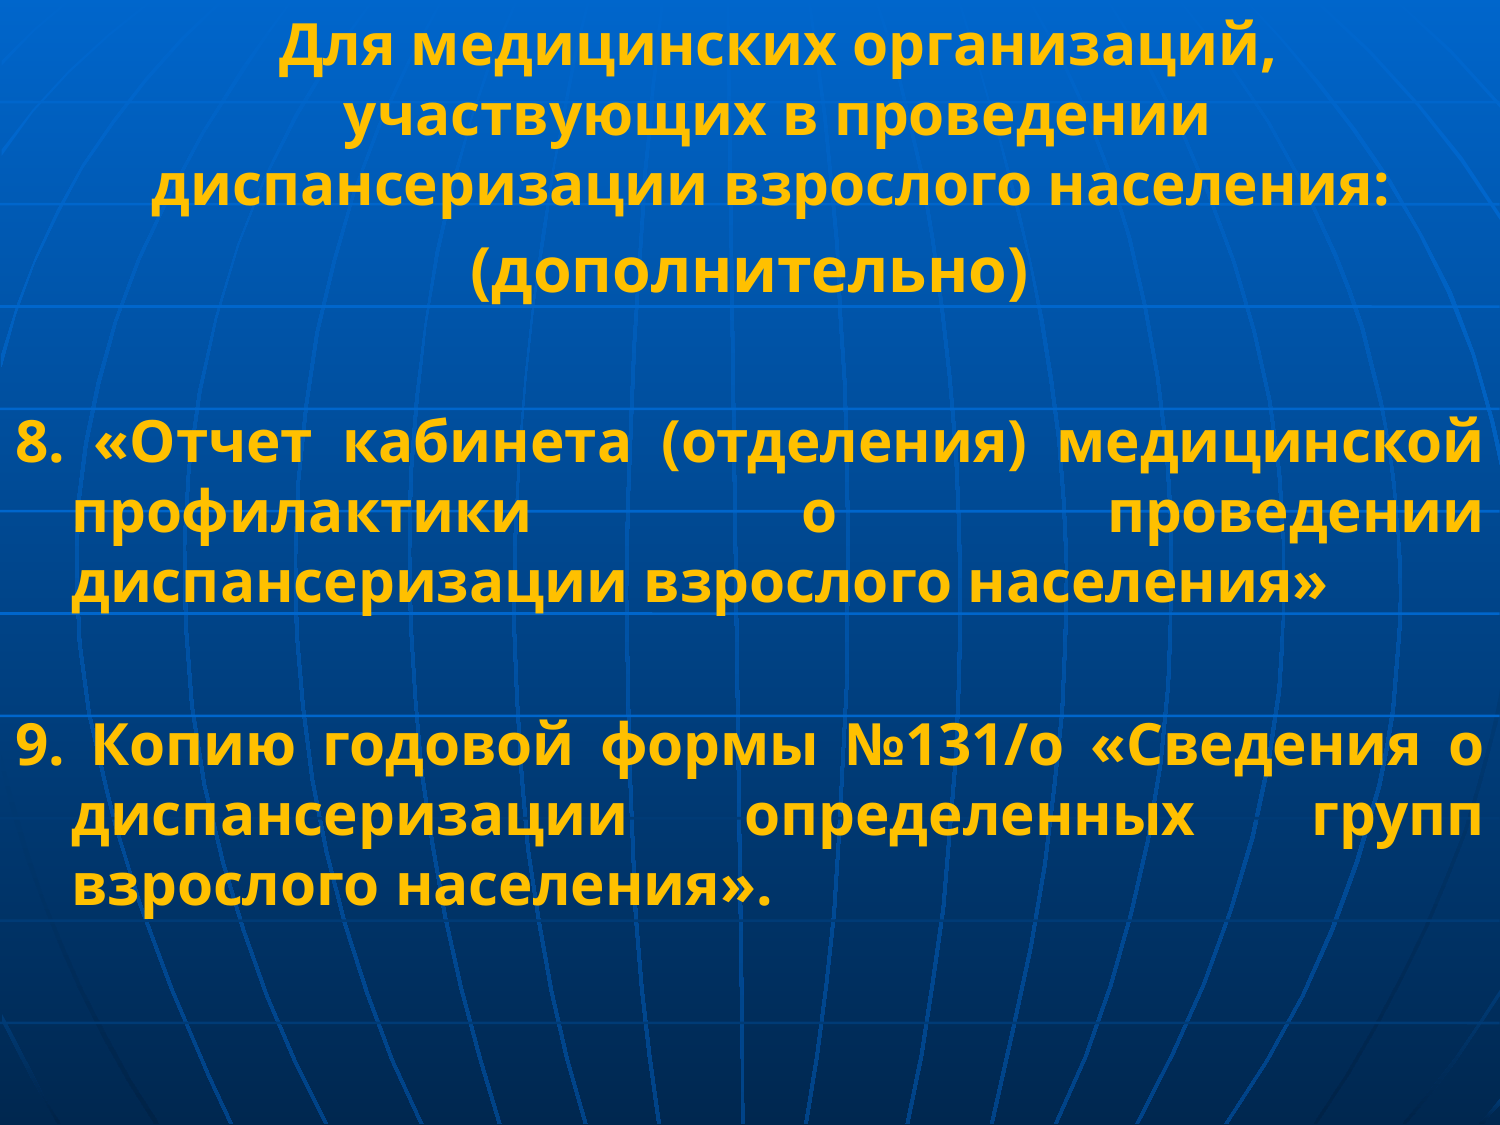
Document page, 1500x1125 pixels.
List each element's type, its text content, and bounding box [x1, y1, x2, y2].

list Для медицинских организаций, участвующих в проведении диспансеризации взрослого населения: (дополнительно) 8. «Отчет кабинета (отделения) медицинской профилактики о проведении диспансеризации взрослого населения» 9. Копию годовой формы №131/о «Сведения о диспансеризации определенных групп взрослого населения». [0, 0, 1500, 1125]
